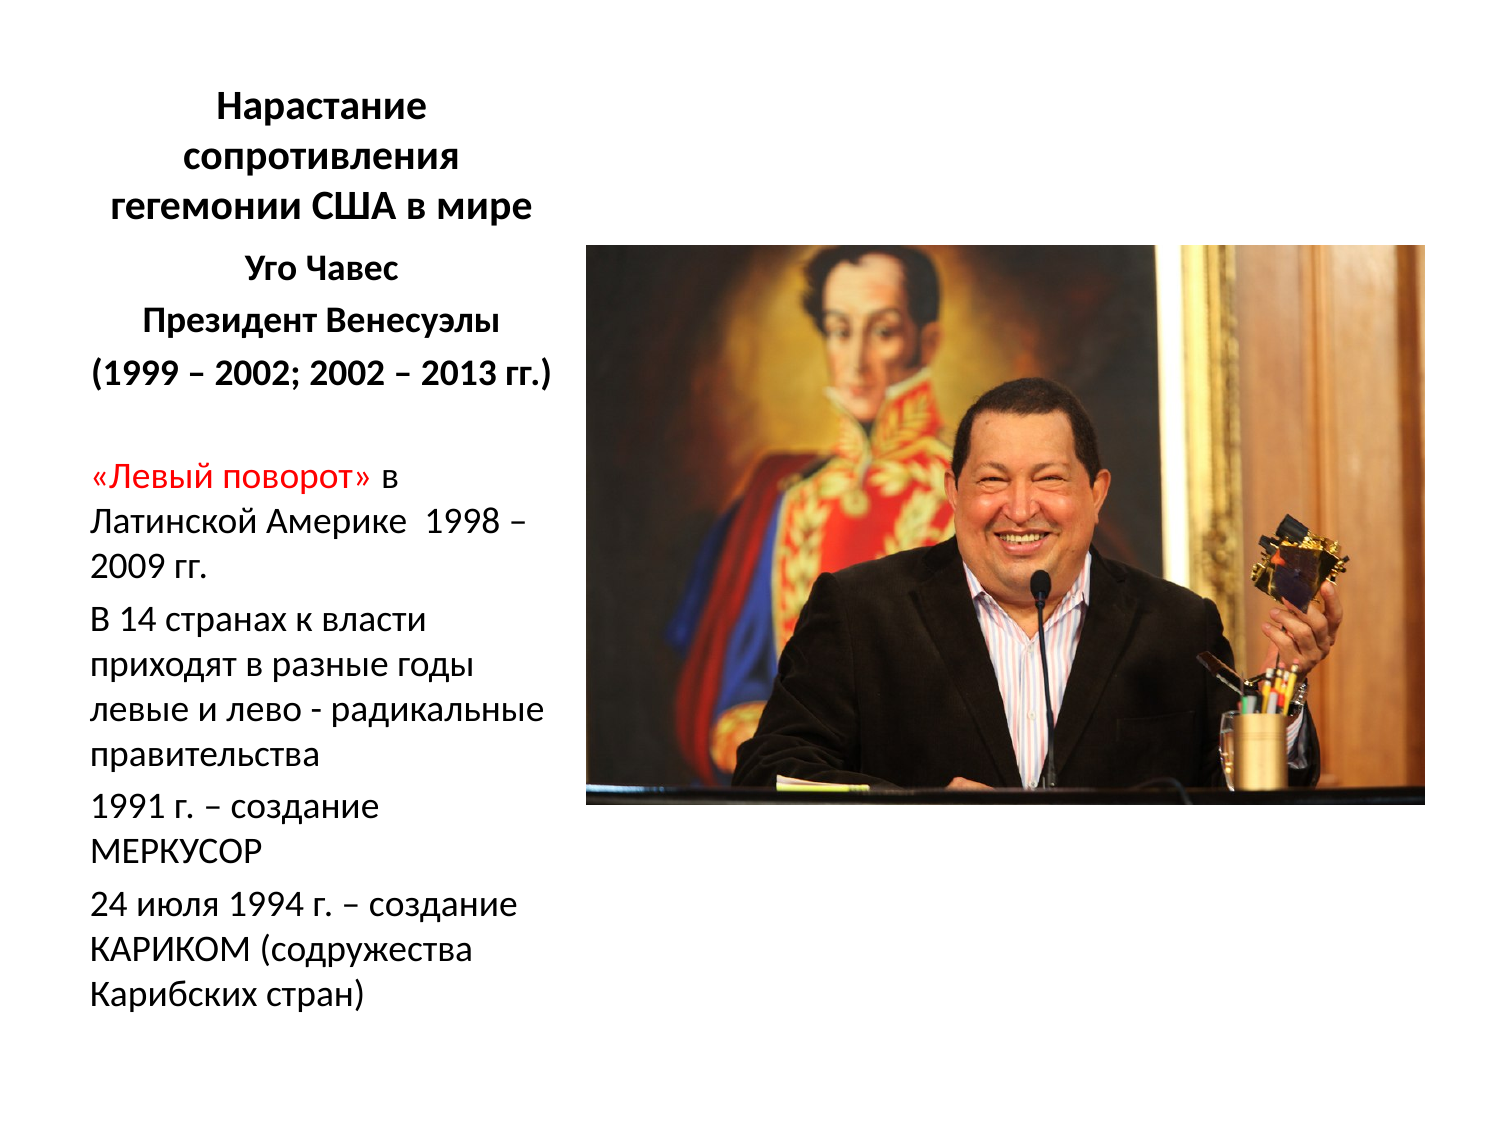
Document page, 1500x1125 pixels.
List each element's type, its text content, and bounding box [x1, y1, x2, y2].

text_box Уго Чавес Президент Венесуэлы (1999 – 2002; 2002 – 2013 гг.) «Левый поворот» в Латинской Америке 1998 – 2009 гг. В 14 странах к власти приходят в разные годы левые и лево - радикальные правительства 1991 г. – создание МЕРКУСОР 24 июля 1994 г. – создание КАРИКОМ (содружества Карибских стран) [75, 235, 569, 1071]
picture [586, 244, 1426, 805]
text_box Нарастание сопротивления гегемонии США в мире [75, 44, 569, 235]
